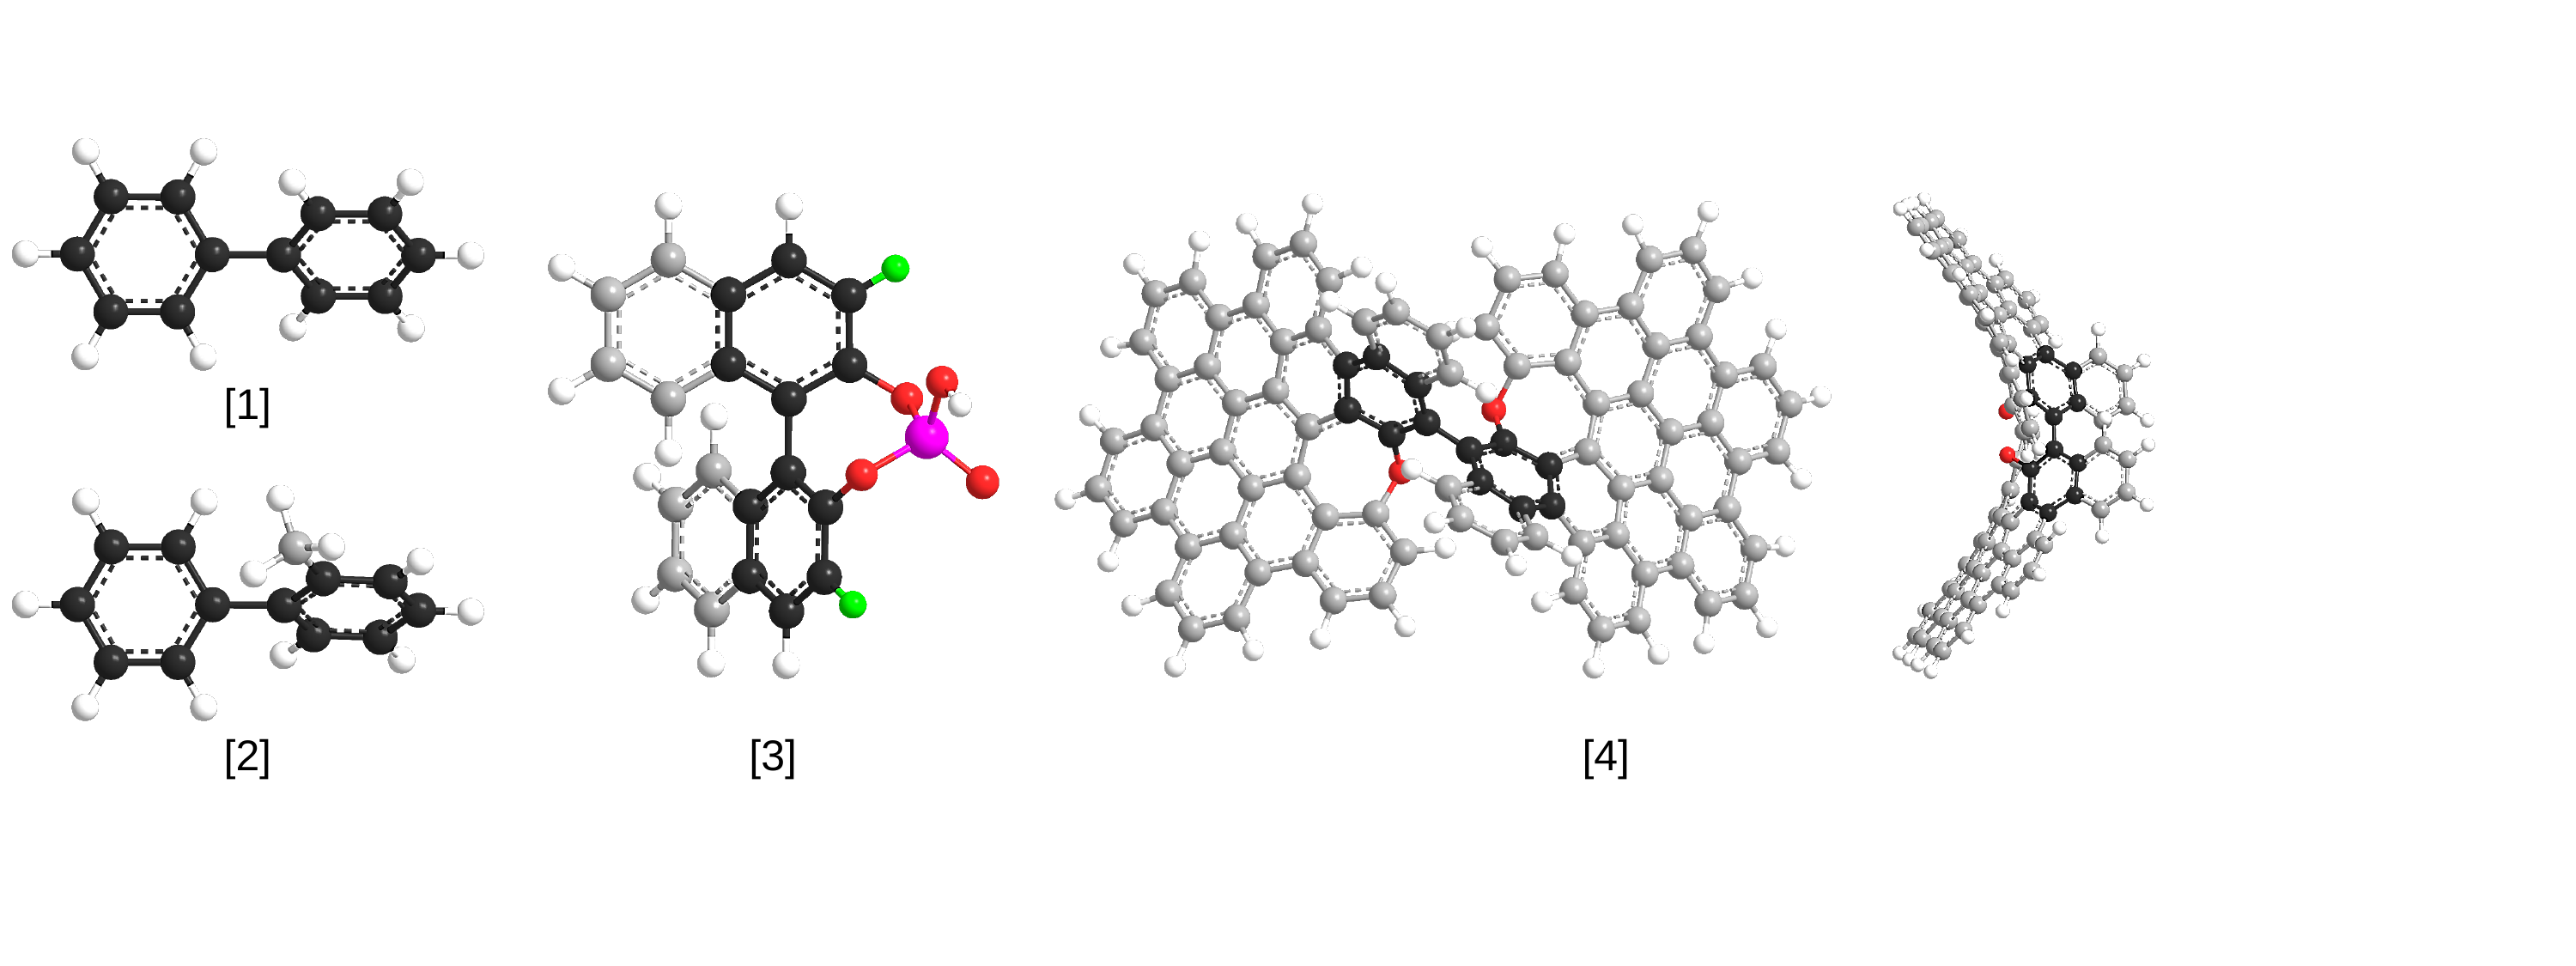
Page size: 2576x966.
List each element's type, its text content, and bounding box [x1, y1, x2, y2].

picture [11, 137, 484, 371]
text_box [1] [210, 371, 285, 435]
picture [1054, 192, 1832, 679]
text_box [2] [210, 721, 285, 786]
picture [1892, 191, 2155, 680]
text_box [4] [1569, 721, 1643, 786]
text_box [3] [736, 721, 811, 786]
picture [546, 191, 999, 680]
picture [11, 484, 484, 721]
